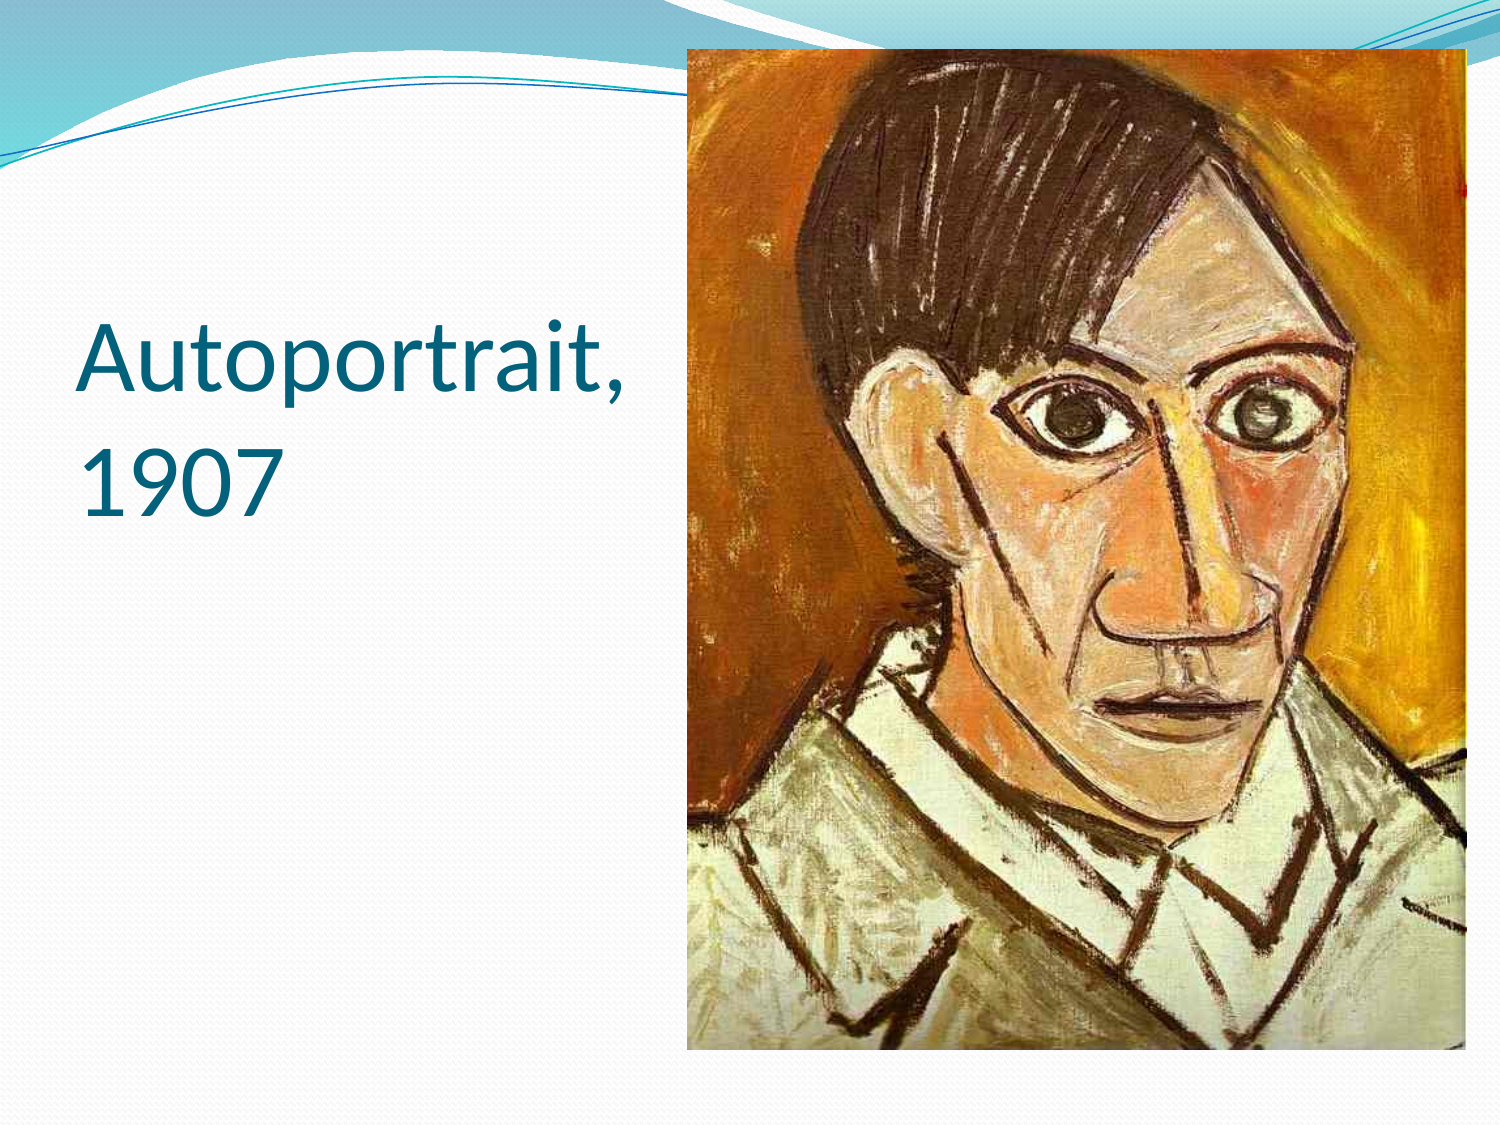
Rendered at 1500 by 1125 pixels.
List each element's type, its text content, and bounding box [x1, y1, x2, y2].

picture [687, 49, 1467, 1050]
title Autoportrait, 1907 [75, 115, 680, 538]
